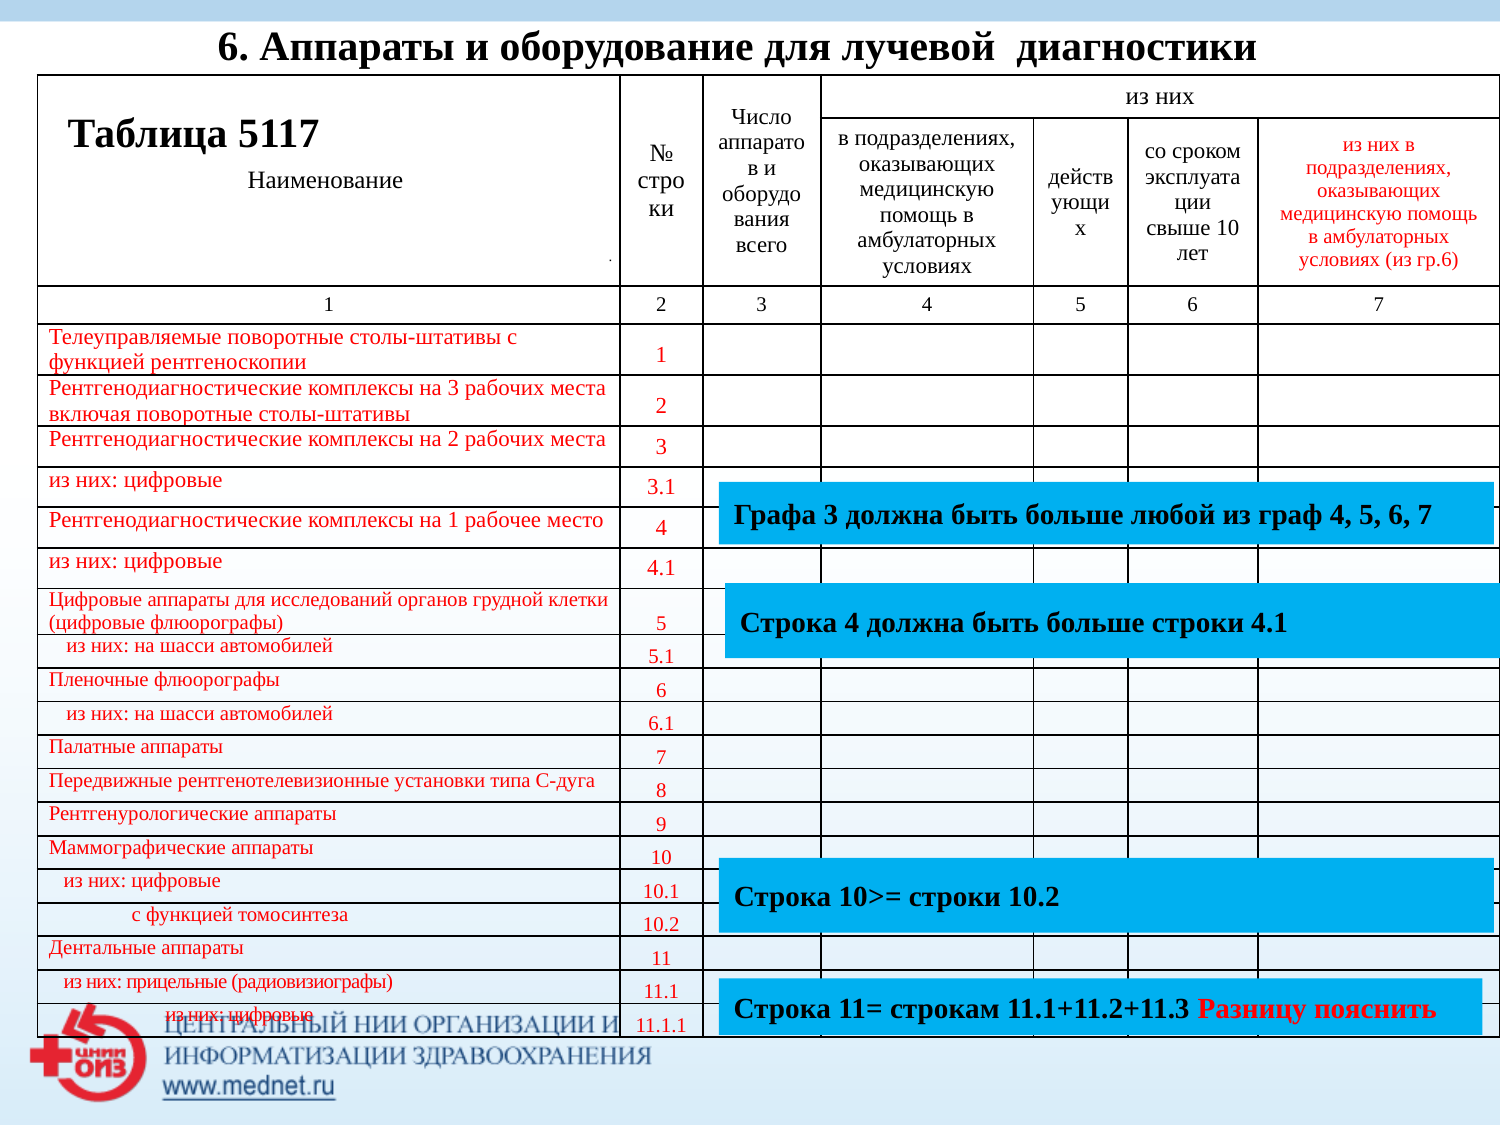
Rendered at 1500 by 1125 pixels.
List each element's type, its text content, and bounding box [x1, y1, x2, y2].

table_cell в подразделениях, оказывающих медицинскую помощь в амбулаторных условиях [822, 119, 1033, 285]
table_cell Дентальные аппараты [38, 937, 619, 969]
table_cell 10.2 [621, 904, 702, 935]
table_cell [1259, 376, 1499, 425]
table_cell 9 [621, 803, 702, 835]
table_cell Рентгенодиагностические комплексы на 3 рабочих места включая поворотные столы-штативы [38, 376, 619, 425]
table_cell [704, 669, 820, 701]
table_cell 3.1 [621, 468, 702, 506]
table_cell [1259, 325, 1499, 374]
table_cell [1259, 803, 1499, 835]
table_cell [822, 669, 1033, 701]
table_cell [1259, 549, 1499, 583]
table_cell [704, 1004, 820, 1036]
table_header Число аппаратов и оборудования всего [704, 76, 820, 285]
table_cell Рентгенодиагностические комплексы на 2 рабочих места [38, 427, 619, 466]
table_cell [1494, 870, 1499, 902]
table_cell [822, 325, 1033, 374]
table_cell [704, 589, 725, 634]
table_header из них [822, 76, 1499, 117]
table_cell 4.1 [621, 549, 702, 588]
table_cell [822, 376, 1033, 425]
table_cell [1259, 669, 1499, 701]
table_cell [1034, 468, 1127, 481]
table_cell [1259, 971, 1499, 1003]
table_cell 3 [621, 427, 702, 466]
table_cell действующих [1034, 119, 1127, 285]
table_cell Цифровые аппараты для исследований органов грудной клетки (цифровые флюорографы) [38, 589, 619, 634]
table_cell Передвижные рентгенотелевизионные установки типа С-дуга [38, 769, 619, 801]
table_cell [704, 508, 820, 547]
table_cell [704, 427, 820, 466]
table_cell [1129, 659, 1257, 667]
table_cell [822, 549, 1033, 583]
table_cell из них: прицельные (радиовизиографы) [38, 971, 619, 1003]
table_cell 5.1 [621, 635, 702, 667]
table_cell 10 [621, 837, 702, 868]
table_cell 3 [704, 287, 820, 323]
table_cell [1129, 837, 1257, 857]
table_cell [1034, 736, 1127, 768]
table_cell [1034, 376, 1127, 425]
table_cell [1259, 468, 1499, 506]
table_cell Маммографические аппараты [38, 837, 619, 868]
table_cell 1 [38, 287, 619, 323]
table_cell из них в подразделениях, оказывающих медицинскую помощь в амбулаторных условиях (из гр.6) [1259, 119, 1499, 285]
table_cell [1129, 376, 1257, 425]
table_cell [704, 971, 820, 1003]
table_cell Пленочные флюорографы [38, 669, 619, 701]
table_cell [1129, 803, 1257, 835]
table_cell [704, 870, 718, 902]
text_box Строка 11= строкам 11.1+11.2+11.3 Разницу пояснить [718, 978, 1483, 1035]
table_cell [1129, 325, 1257, 374]
table_cell [1129, 702, 1257, 734]
table_cell [704, 549, 820, 588]
table_cell [1034, 669, 1127, 701]
table_cell 7 [621, 736, 702, 768]
table_cell из них: цифровые [38, 870, 619, 902]
table_cell 11.1 [621, 971, 702, 1003]
table_cell Рентгенодиагностические комплексы на 1 рабочее место [38, 508, 619, 547]
table_cell 7 [1259, 287, 1499, 323]
table_cell из них: цифровые [38, 468, 619, 506]
text_box Строка 10>= строки 10.2 [718, 857, 1494, 933]
table_cell [704, 376, 820, 425]
table_cell [1259, 659, 1499, 667]
table_cell 11.1.1 [621, 1004, 702, 1036]
table_cell [704, 904, 820, 935]
text_box Графа 3 должна быть больше любой из граф 4, 5, 6, 7 [718, 481, 1494, 545]
table_cell [1034, 325, 1127, 374]
table_cell [1129, 468, 1257, 481]
table_cell [822, 769, 1033, 801]
table_cell [704, 468, 820, 506]
table_cell [1034, 702, 1127, 734]
table_cell [1259, 702, 1499, 734]
table_cell 5 [621, 589, 702, 634]
table_cell 2 [621, 287, 702, 323]
table_header № строки [621, 76, 702, 285]
table_cell из них: на шасси автомобилей [38, 635, 619, 667]
table_cell 8 [621, 769, 702, 801]
table_cell [704, 736, 820, 768]
table_cell со сроком эксплуатации свыше 10 лет [1129, 119, 1257, 285]
table_cell 11 [621, 937, 702, 969]
table_cell [1259, 837, 1499, 868]
table_cell 1 [621, 325, 702, 374]
table_cell [1129, 549, 1257, 583]
table_cell 6.1 [621, 702, 702, 734]
picture [0, 0, 1500, 1125]
table_cell [704, 837, 820, 868]
table_cell [822, 937, 1033, 969]
text_box Строка 4 должна быть больше строки 4.1 [725, 583, 1500, 659]
table_cell [822, 468, 1033, 481]
table_cell [822, 837, 1033, 857]
table_cell [704, 769, 820, 801]
table_cell [1259, 769, 1499, 801]
table_cell [704, 702, 820, 734]
table_cell [1259, 736, 1499, 768]
table_cell [1259, 427, 1499, 466]
table_cell Телеуправляемые поворотные столы-штативы с функцией рентгеноскопии [38, 325, 619, 374]
table_cell [1034, 937, 1127, 969]
table_cell 5 [1034, 287, 1127, 323]
table_cell [1129, 971, 1257, 978]
table_cell [704, 635, 820, 667]
table_cell [822, 736, 1033, 768]
table_cell из них: цифровые [38, 549, 619, 588]
table_cell [1259, 904, 1499, 935]
text_box 6. Аппараты и оборудование для лучевой диагностики [37, 12, 1438, 74]
table_cell [1129, 427, 1257, 466]
table_cell из них: на шасси автомобилей [38, 702, 619, 734]
table_cell Палатные аппараты [38, 736, 619, 768]
table_cell 10.1 [621, 870, 702, 902]
table_cell [1034, 803, 1127, 835]
table_cell [1129, 669, 1257, 701]
table_cell [1129, 937, 1257, 969]
table_cell [822, 971, 1033, 978]
table_cell [1129, 736, 1257, 768]
table_cell [822, 803, 1033, 835]
table_cell [822, 659, 1033, 667]
table_header Наименование [38, 76, 619, 285]
table_cell 6 [621, 669, 702, 701]
table_cell с функцией томосинтеза [38, 904, 619, 935]
table_cell [1259, 937, 1499, 969]
table_cell [1129, 769, 1257, 801]
table_cell [704, 937, 820, 969]
table_cell [704, 803, 820, 835]
table_cell [704, 325, 820, 374]
table_cell 4 [822, 287, 1033, 323]
table_cell [822, 702, 1033, 734]
table_cell [1034, 971, 1127, 978]
table_cell 6 [1129, 287, 1257, 323]
table_cell [822, 427, 1033, 466]
table_cell 2 [621, 376, 702, 425]
table_cell [1034, 549, 1127, 583]
table_cell [1034, 769, 1127, 801]
table_cell Рентгенурологические аппараты [38, 803, 619, 835]
table_cell [1034, 427, 1127, 466]
table_cell [1259, 1004, 1499, 1036]
table_cell [1034, 837, 1127, 857]
table_cell [1259, 508, 1499, 547]
table_cell из них: цифровые [38, 1004, 619, 1036]
table_cell 4 [621, 508, 702, 547]
table_cell [1034, 659, 1127, 667]
